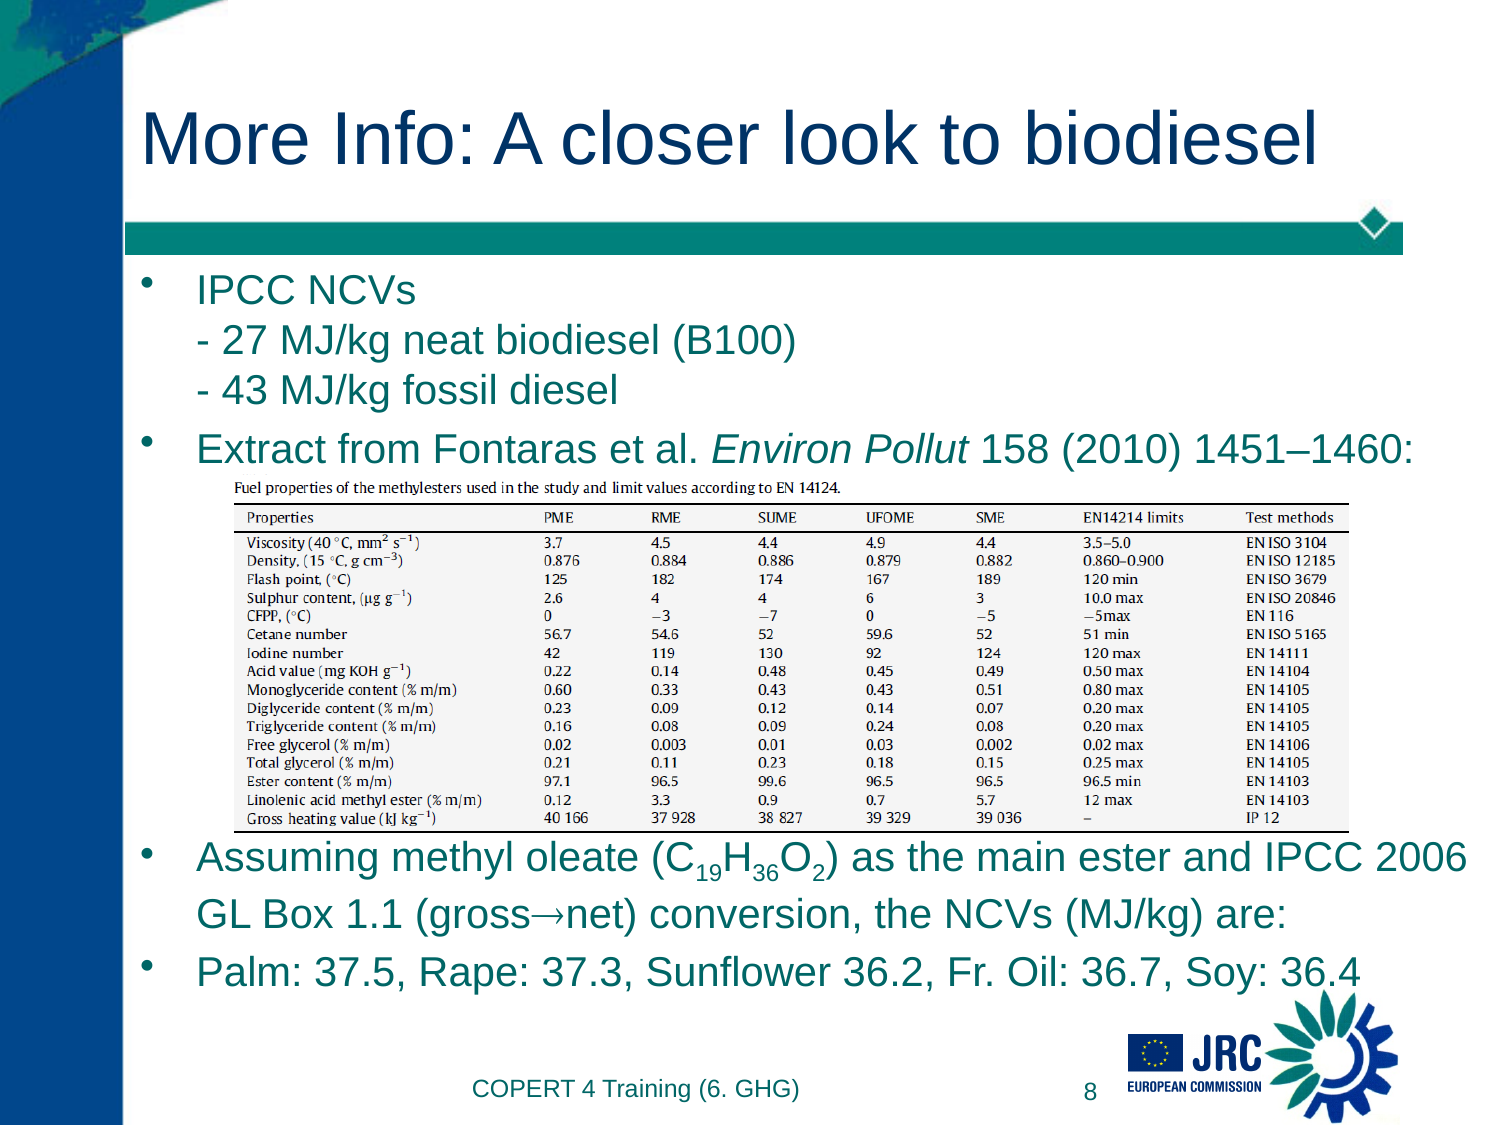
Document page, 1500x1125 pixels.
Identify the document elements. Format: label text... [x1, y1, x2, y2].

picture [1262, 987, 1400, 1125]
picture [0, 0, 1403, 1125]
list IPCC NCVs - 27 MJ/kg neat biodiesel (B100) - 43 MJ/kg fossil diesel Extract from Fontaras et al. Environ Pollut 158 (2010) 1451–1460: Assuming methyl oleate (C19H36O2) as the main ester and IPCC 2006 GL Box 1.1 (grossnet) conversion, the NCVs (MJ/kg) are: Palm: 37.5, Rape: 37.3, Sunflower 36.2, Fr. Oil: 36.7, Soy: 36.4 [124, 255, 1500, 587]
footer COPERT 4 Training (6. GHG) [324, 1062, 948, 1110]
picture [229, 473, 1353, 835]
title More Info: A closer look to biodiesel [124, 33, 1401, 188]
slide_number 8 [987, 1062, 1113, 1113]
picture [1128, 1034, 1261, 1092]
